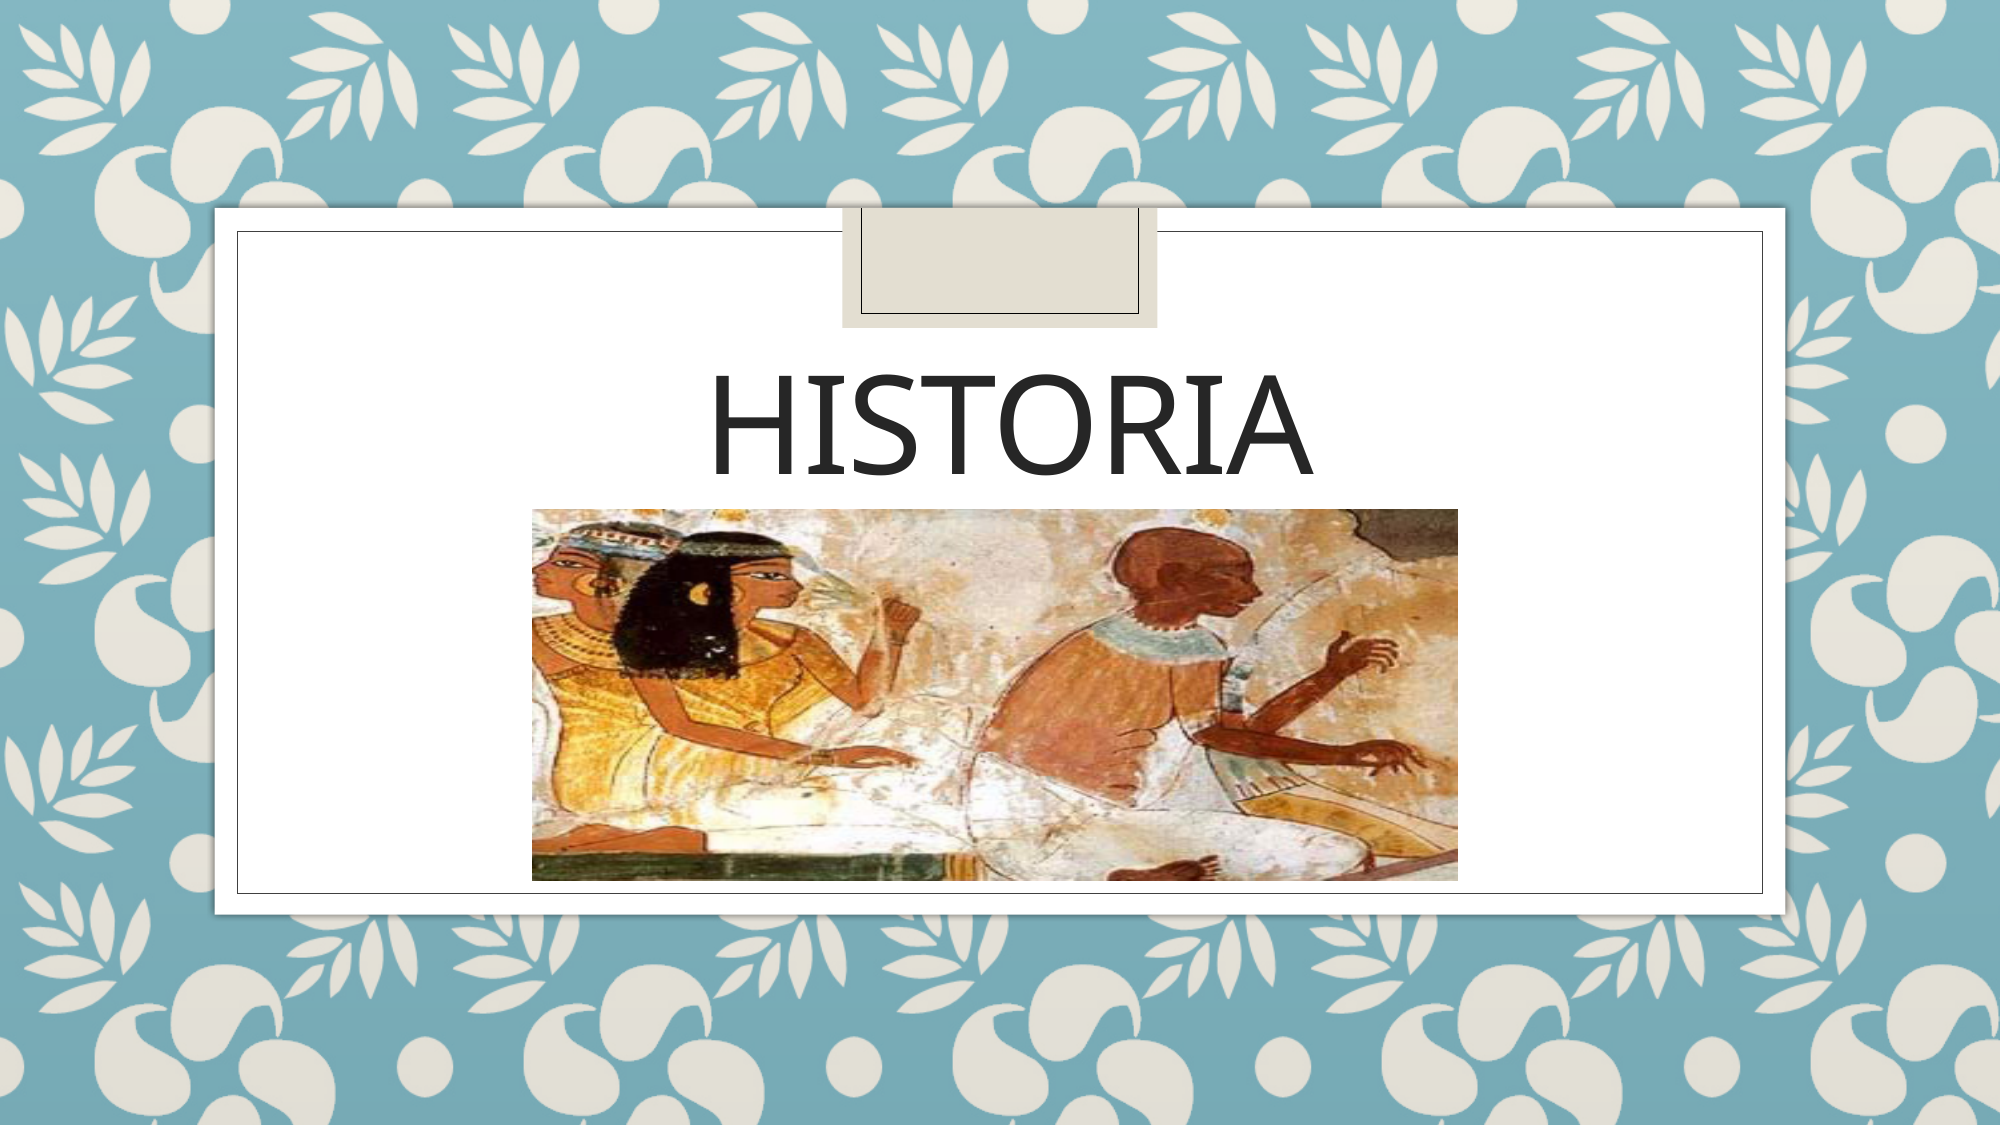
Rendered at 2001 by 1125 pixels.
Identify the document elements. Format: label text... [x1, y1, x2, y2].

title historia [264, 337, 1753, 464]
picture [532, 509, 1458, 881]
